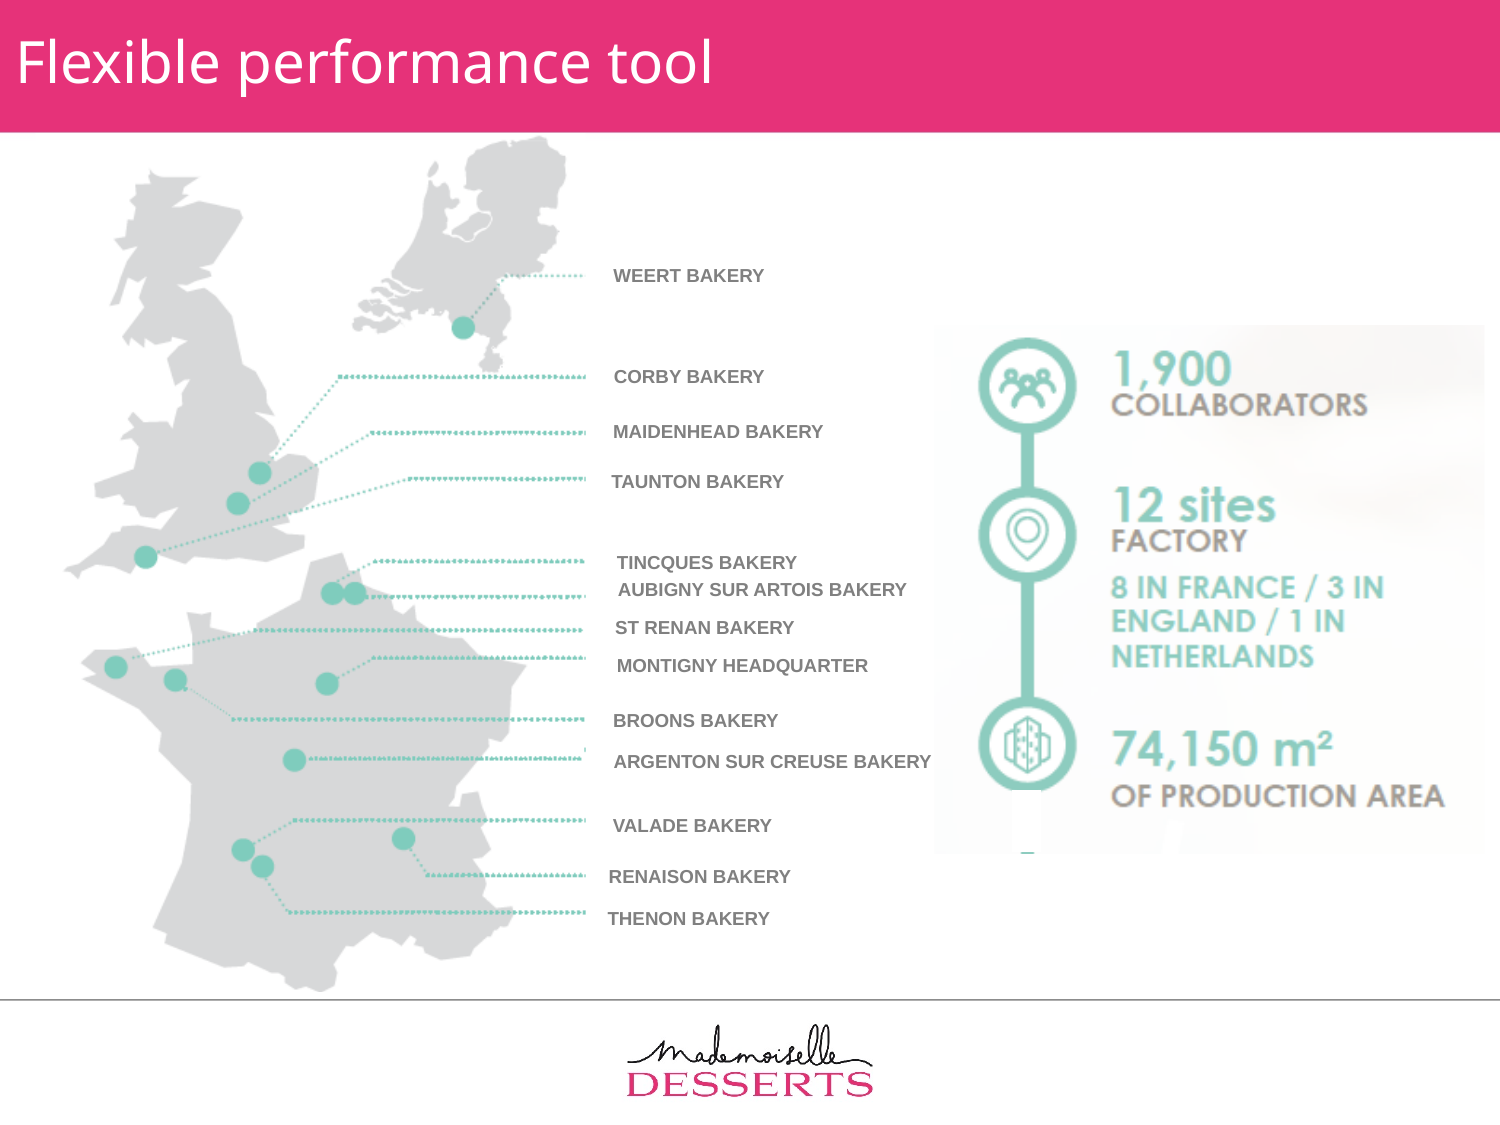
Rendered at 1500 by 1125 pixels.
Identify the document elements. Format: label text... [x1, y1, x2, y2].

picture [0, 0, 1500, 1125]
text_box AUBIGNY SUR ARTOIS BAKERY [603, 570, 922, 608]
text_box RENAISON BAKERY [593, 857, 806, 895]
text_box WEERT BAKERY [598, 256, 780, 294]
text_box TAUNTON BAKERY [596, 462, 800, 500]
text_box THENON BAKERY [592, 899, 786, 937]
text_box ST RENAN BAKERY [600, 608, 810, 646]
text_box MONTIGNY HEADQUARTER [602, 646, 883, 684]
text_box MAIDENHEAD BAKERY [598, 412, 839, 450]
title Flexible performance tool [0, 0, 1437, 132]
text_box VALADE BAKERY [598, 806, 787, 844]
text_box BROONS BAKERY [598, 701, 794, 739]
text_box TINCQUES BAKERY [602, 543, 812, 581]
text_box ARGENTON SUR CREUSE BAKERY [598, 742, 934, 780]
text_box CORBY BAKERY [599, 356, 780, 395]
